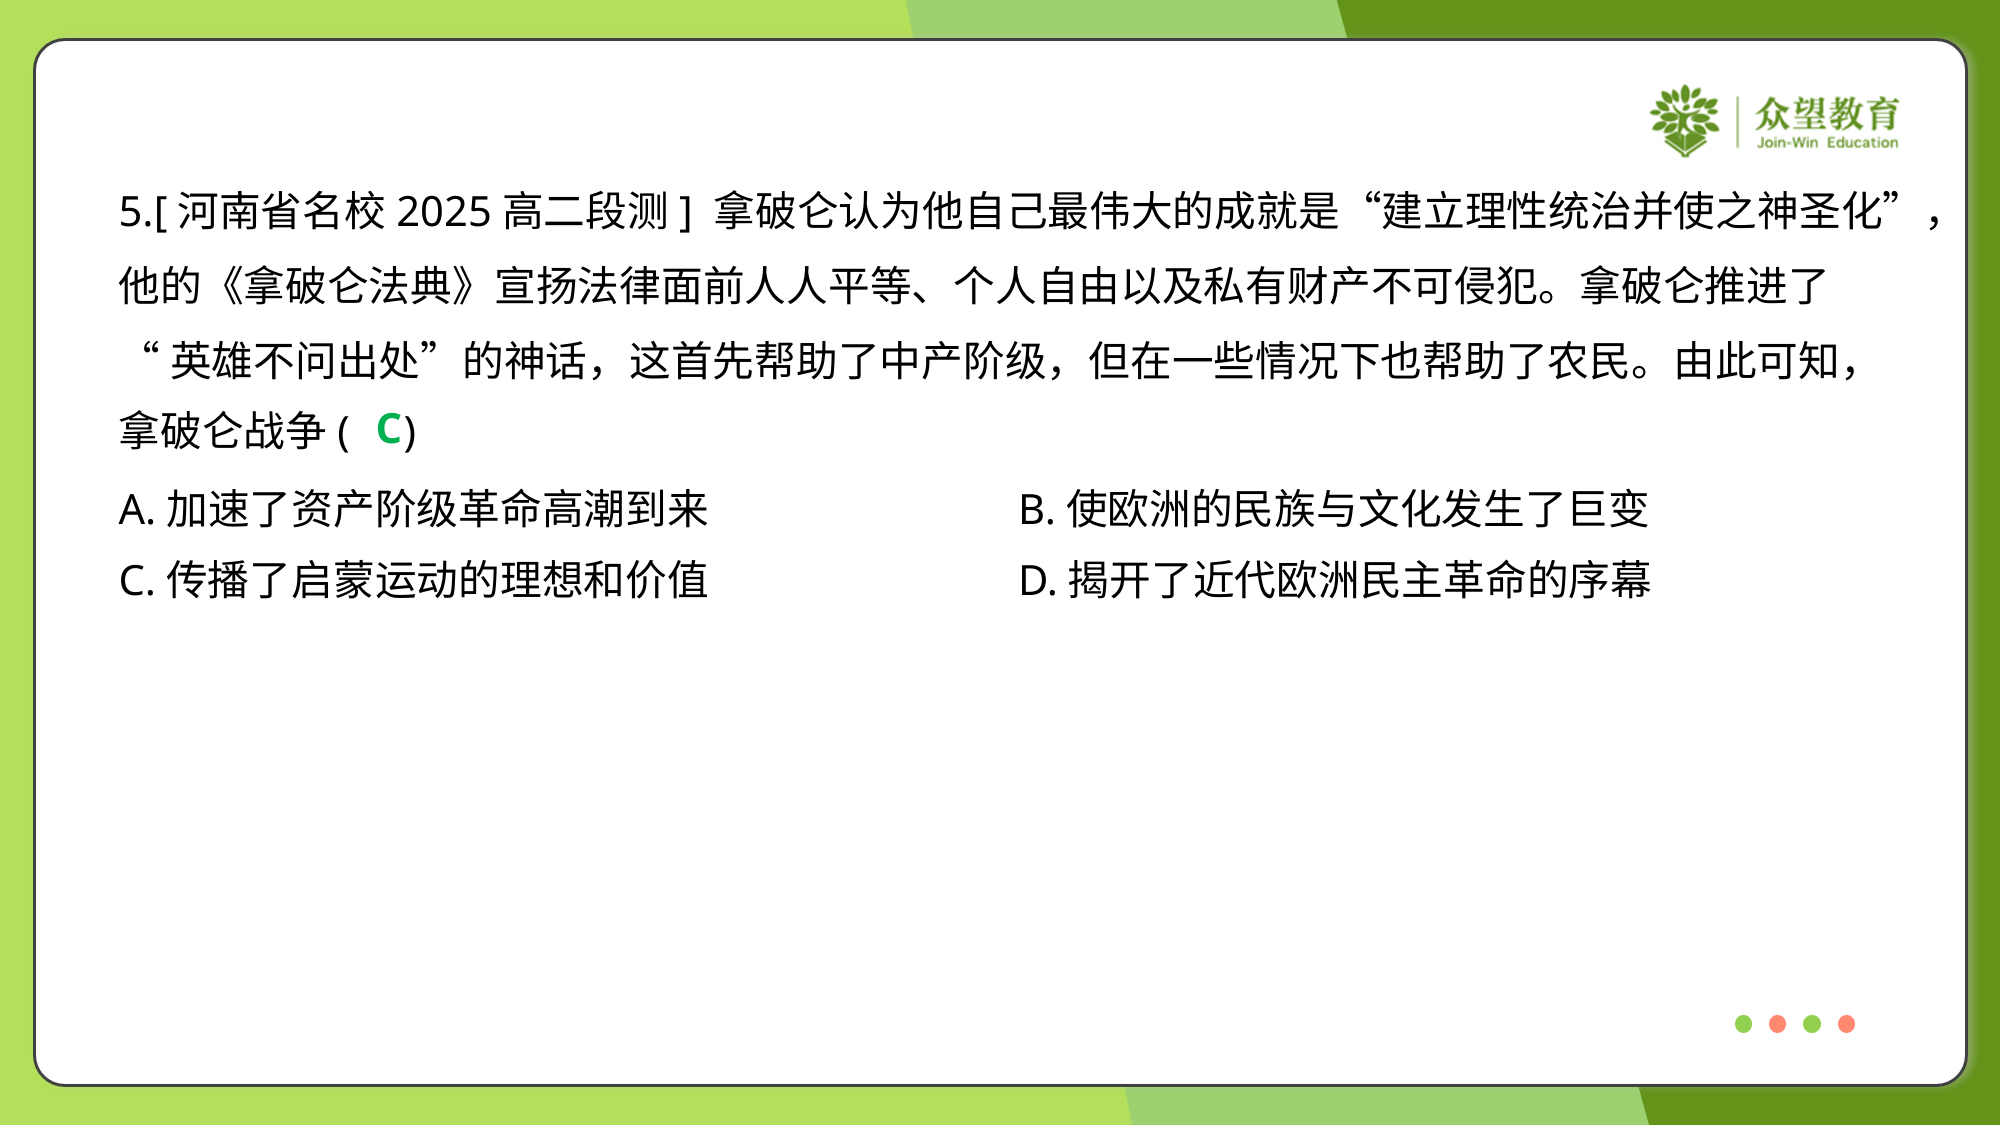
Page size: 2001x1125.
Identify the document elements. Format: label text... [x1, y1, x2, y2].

text_box A.加速了资产阶级革命高潮到来 B.使欧洲的民族与文化发生了巨变 C.传播了启蒙运动的理想和价值 D.揭开了近代欧洲民主革命的序幕 [118, 457, 1883, 597]
picture [0, 0, 2000, 1125]
text_box C [359, 381, 418, 446]
text_box 5.[河南省名校2025高二段测] 拿破仑认为他自己最伟大的成就是“建立理性统治并使之神圣化”， 他的《拿破仑法典》宣扬法律面前人人平等、个人自由以及私有财产不可侵犯。拿破仑推进了 “英雄不问出处”的神话，这首先帮助了中产阶级，但在一些情况下也帮助了农民。由此可知， 拿破仑战争( ) [118, 159, 1883, 448]
